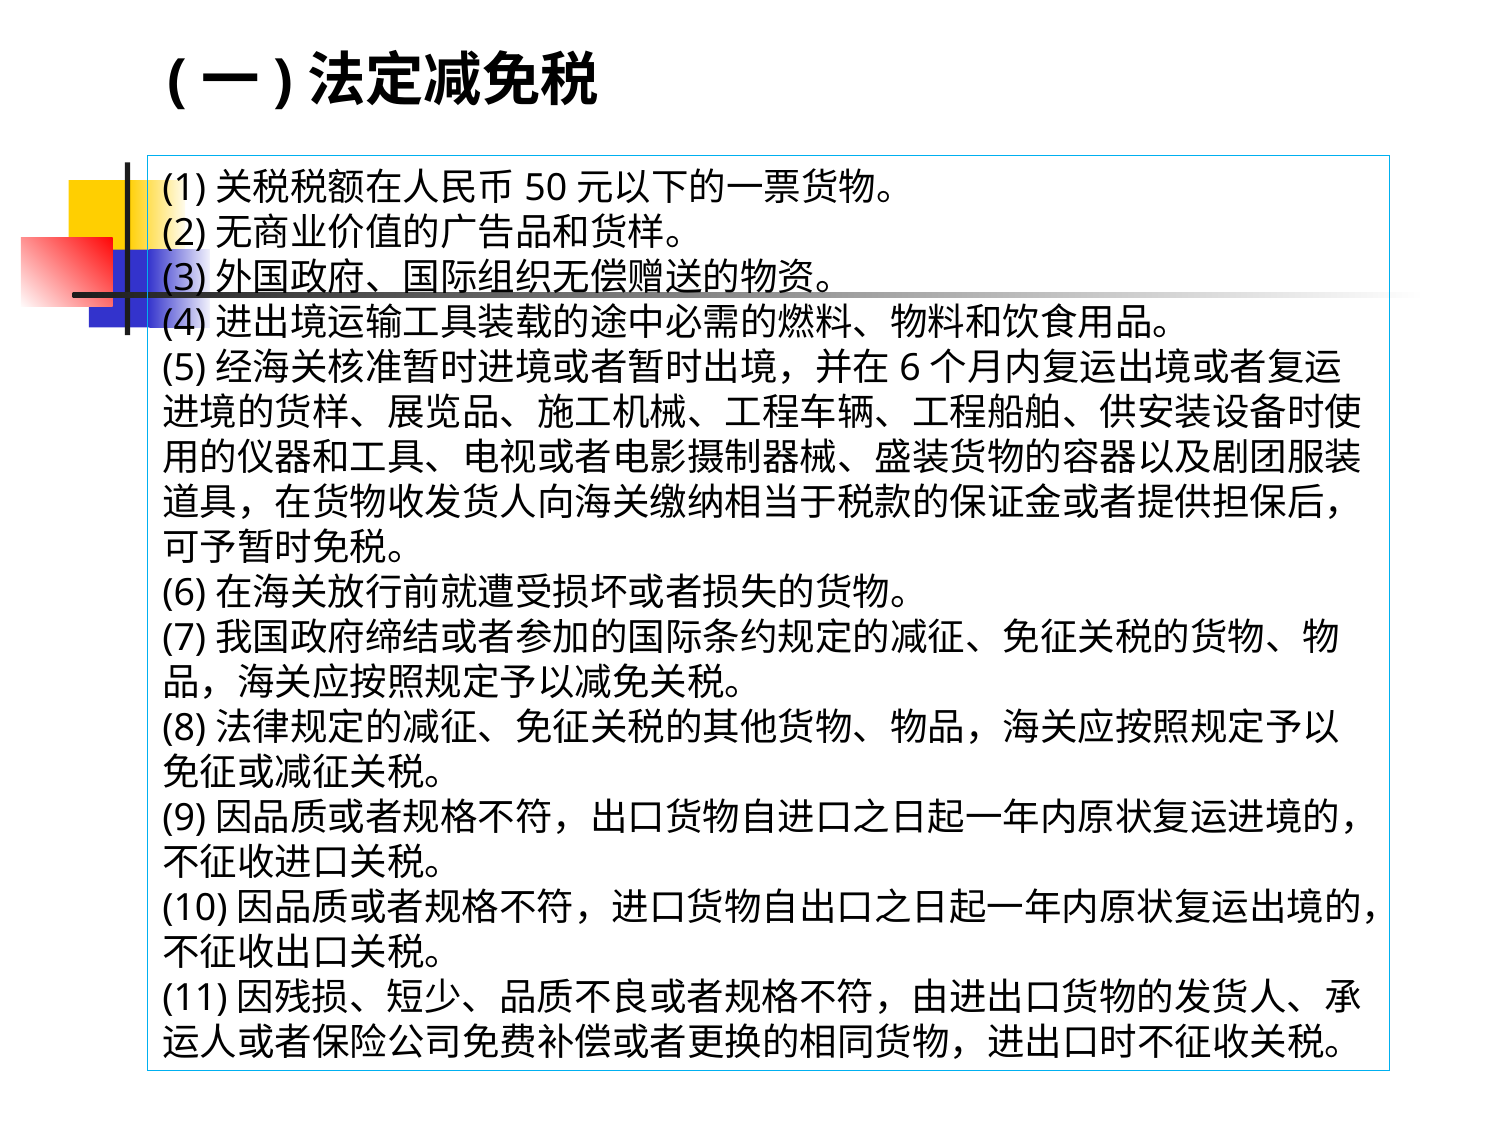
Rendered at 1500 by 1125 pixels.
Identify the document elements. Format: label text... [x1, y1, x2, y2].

text_box (1)关税税额在人民币50元以下的一票货物。 (2)无商业价值的广告品和货样。 (3)外国政府、国际组织无偿赠送的物资。 (4)进出境运输工具装载的途中必需的燃料、物料和饮食用品。 (5)经海关核准暂时进境或者暂时出境，并在6个月内复运出境或者复运进境的货样、展览品、施工机械、工程车辆、工程船舶、供安装设备时使用的仪器和工具、电视或者电影摄制器械、盛装货物的容器以及剧团服装道具，在货物收发货人向海关缴纳相当于税款的保证金或者提供担保后，可予暂时免税。 (6)在海关放行前就遭受损坏或者损失的货物。 (7)我国政府缔结或者参加的国际条约规定的减征、免征关税的货物、物品，海关应按照规定予以减免关税。 (8)法律规定的减征、免征关税的其他货物、物品，海关应按照规定予以免征或减征关税。 (9)因品质或者规格不符，出口货物自进口之日起一年内原状复运进境的，不征收进口关税。 (10)因品质或者规格不符，进口货物自出口之日起一年内原状复运出境的，不征收出口关税。 (11)因残损、短少、品质不良或者规格不符，由进出口货物的发货人、承运人或者保险公司免费补偿或者更换的相同货物，进出口时不征收关税。 [147, 155, 1390, 1071]
list (一)法定减免税 [76, 42, 1500, 925]
